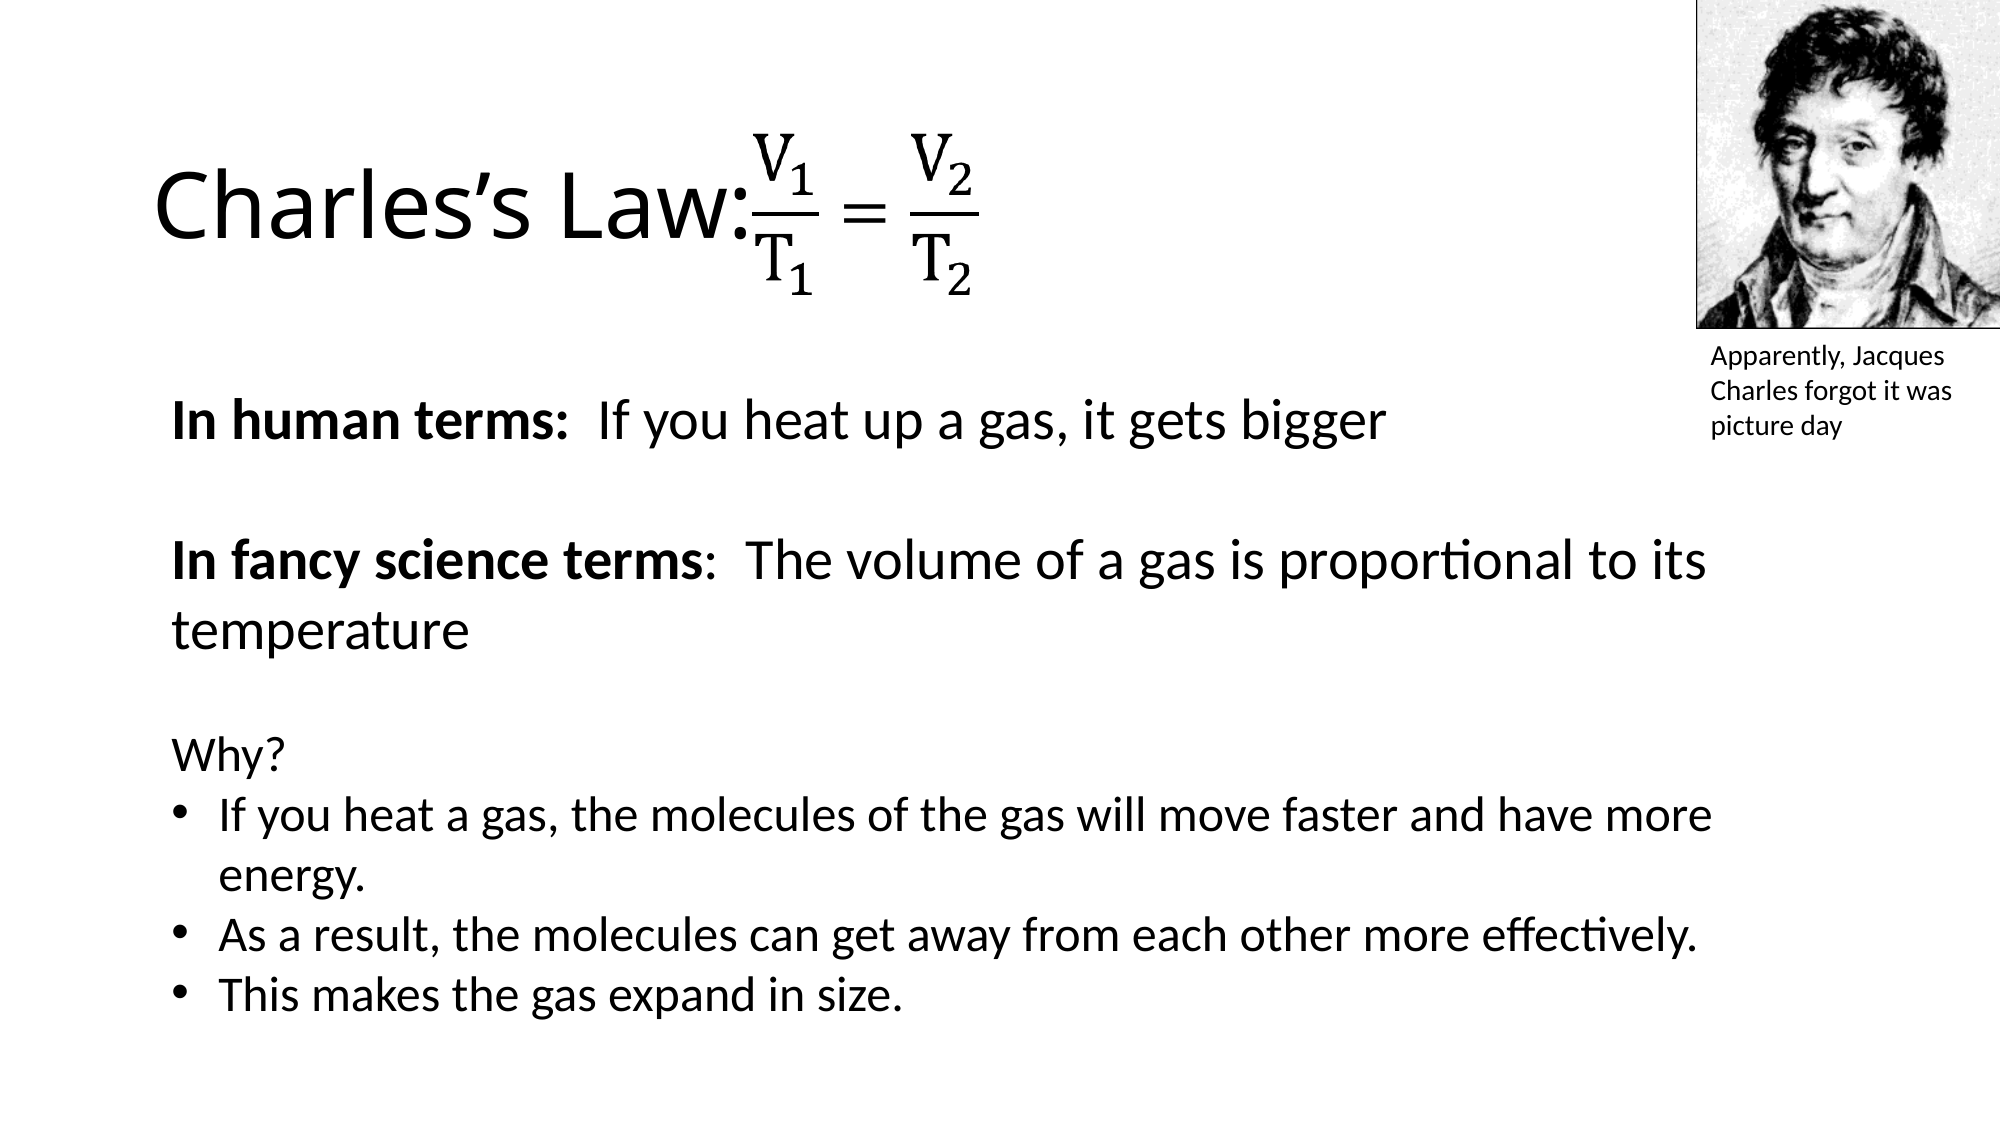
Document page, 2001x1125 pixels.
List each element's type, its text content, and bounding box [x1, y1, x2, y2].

picture [1695, 0, 2000, 329]
picture [730, 117, 1000, 302]
text_box In human terms: If you heat up a gas, it gets bigger In fancy science terms: The volume of a gas is proportional to its temperature Why? If you heat a gas, the molecules of the gas will move faster and have more energy. As a result, the molecules can get away from each other more effectively. This makes the gas expand in size. [156, 373, 1764, 1029]
title Charles’s Law: [137, 89, 1096, 329]
text_box Apparently, Jacques Charles forgot it was picture day [1695, 329, 2000, 449]
